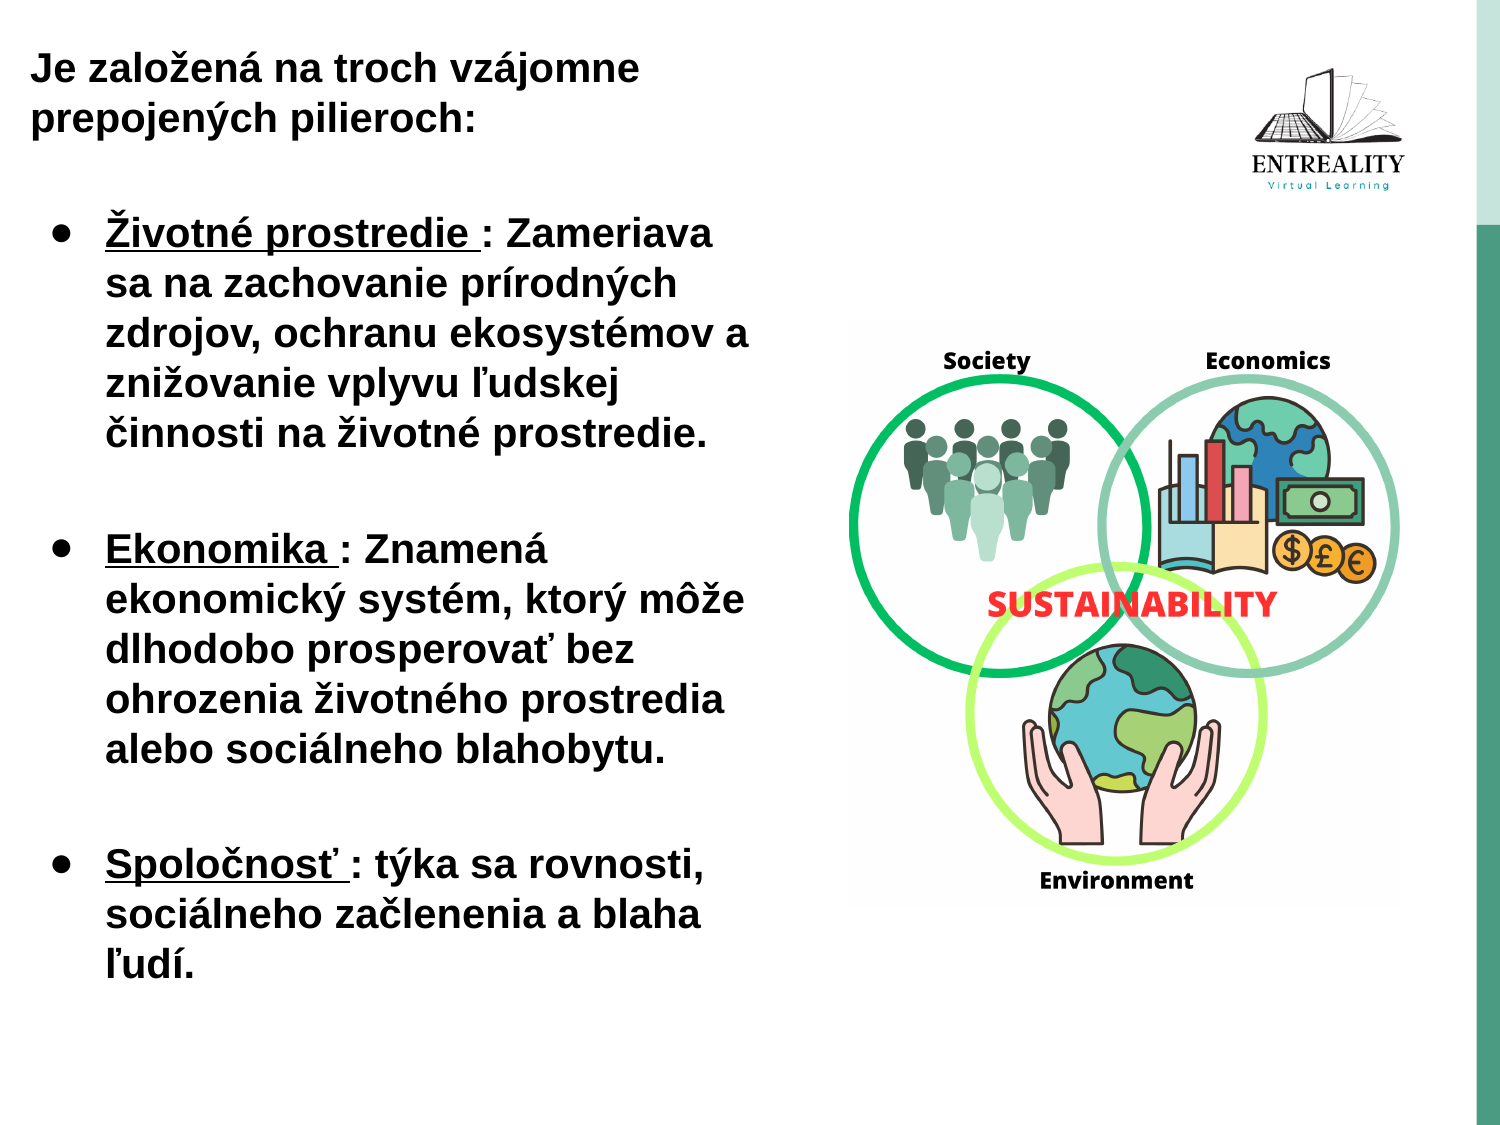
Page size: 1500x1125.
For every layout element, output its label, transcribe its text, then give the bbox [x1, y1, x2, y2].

list Je založená na troch vzájomne prepojených pilieroch: Životné prostredie : Zameriava sa na zachovanie prírodných zdrojov, ochranu ekosystémov a znižovanie vplyvu ľudskej činnosti na životné prostredie. Ekonomika : Znamená ekonomický systém, ktorý môže dlhodobo prosperovať bez ohrozenia životného prostredia alebo sociálneho blahobytu. Spoločnosť : týka sa rovnosti, sociálneho začlenenia a blaha ľudí. [14, 33, 771, 1080]
picture [849, 321, 1400, 909]
picture [1198, 0, 1458, 259]
